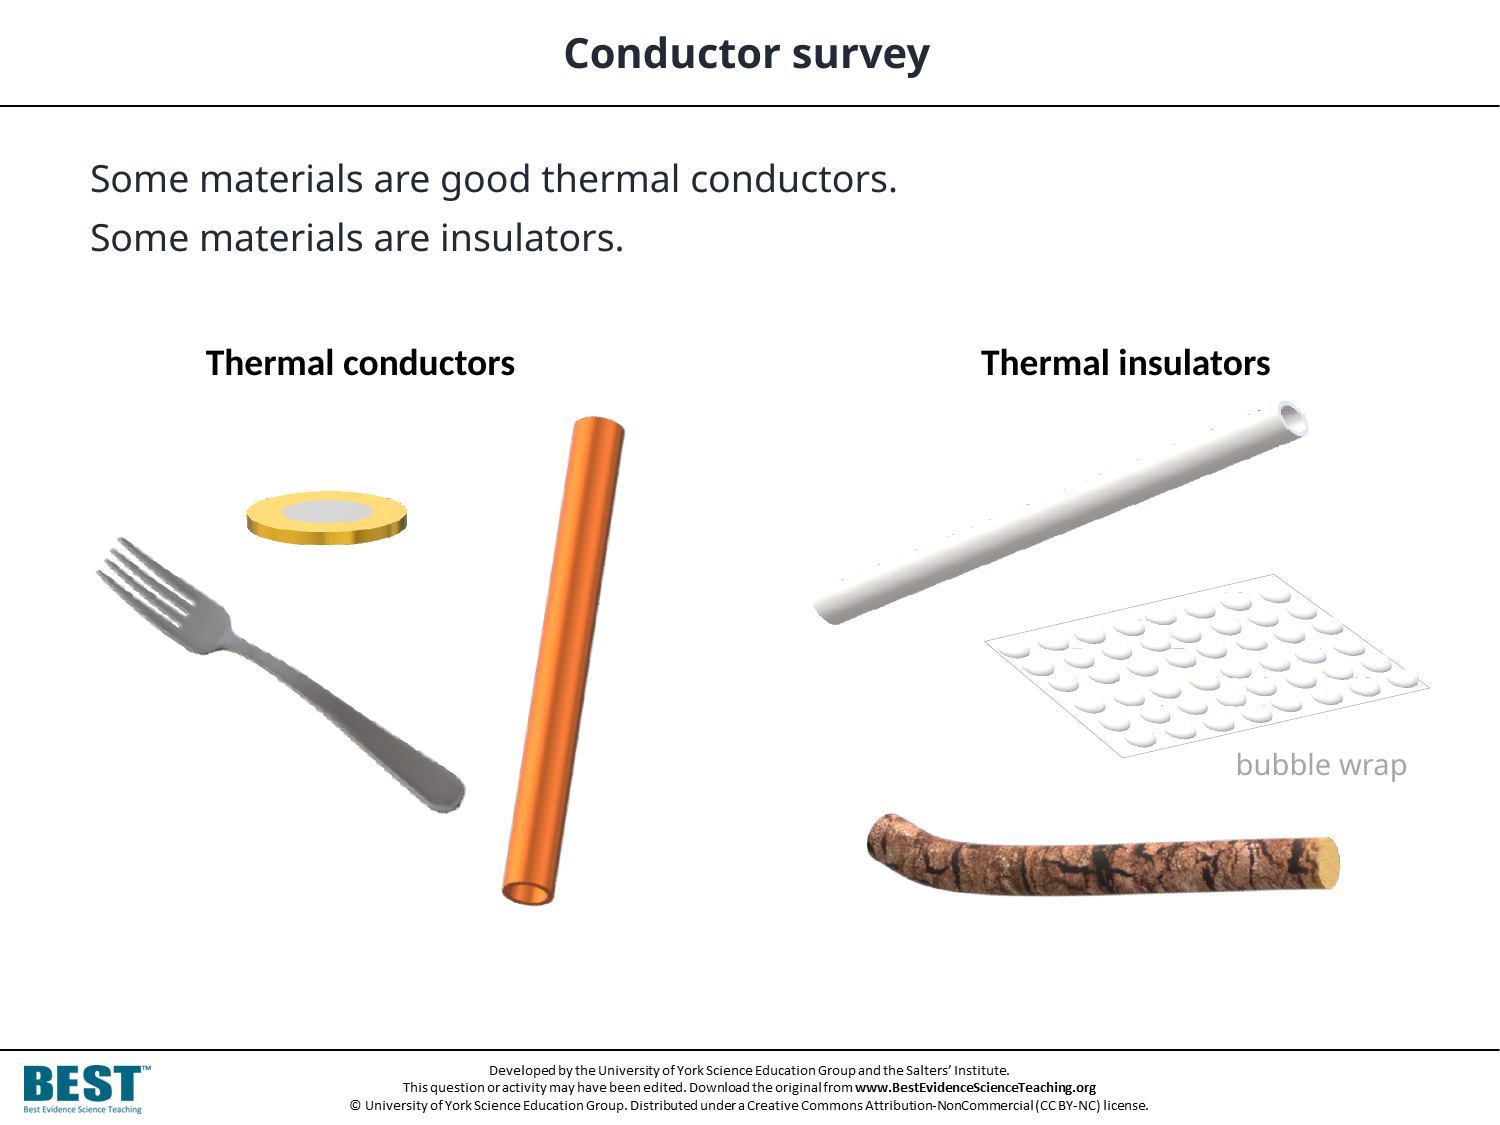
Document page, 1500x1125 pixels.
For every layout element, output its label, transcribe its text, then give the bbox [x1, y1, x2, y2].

picture [0, 105, 1500, 1125]
text_box Conductor survey [23, 4, 1471, 99]
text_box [792, 400, 1435, 1055]
